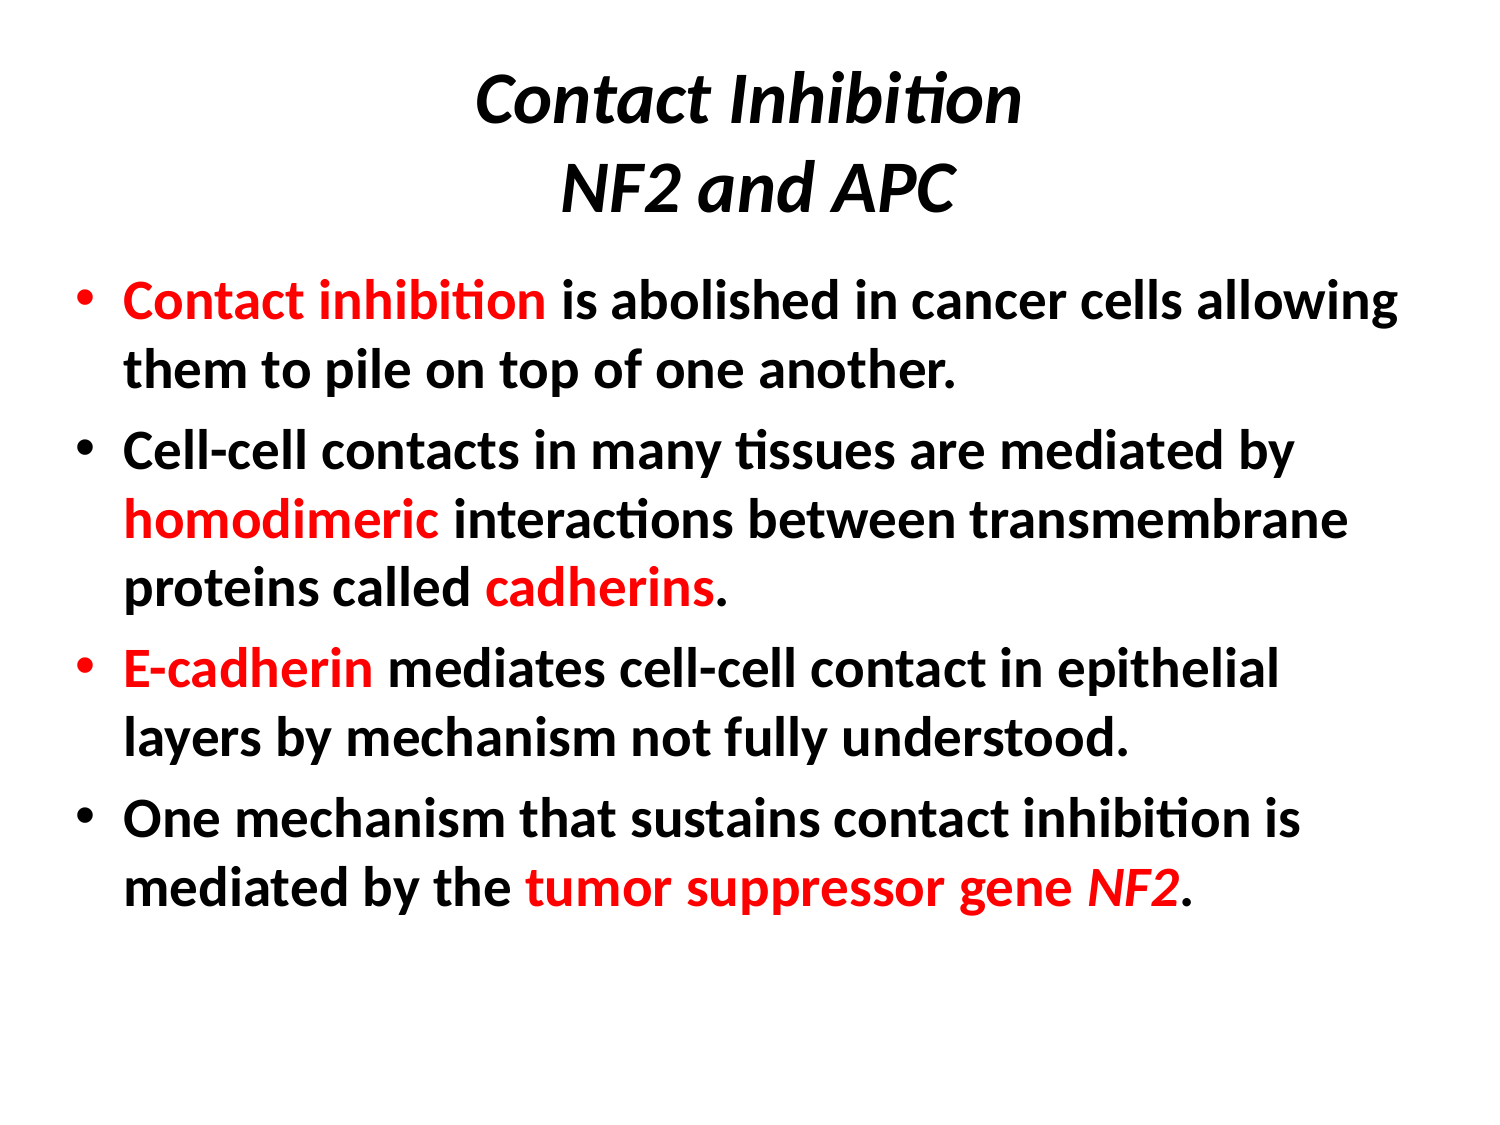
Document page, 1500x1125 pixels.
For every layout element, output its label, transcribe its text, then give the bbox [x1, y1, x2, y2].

title Contact Inhibition NF2 and APC [75, 45, 1425, 233]
list Contact inhibition is abolished in cancer cells allowing them to pile on top of one another. Cell-cell contacts in many tissues are mediated by homodimeric interactions between transmembrane proteins called cadherins. E-cadherin mediates cell-cell contact in epithelial layers by mechanism not fully understood. One mechanism that sustains contact inhibition is mediated by the tumor suppressor gene NF2. [75, 262, 1425, 1005]
